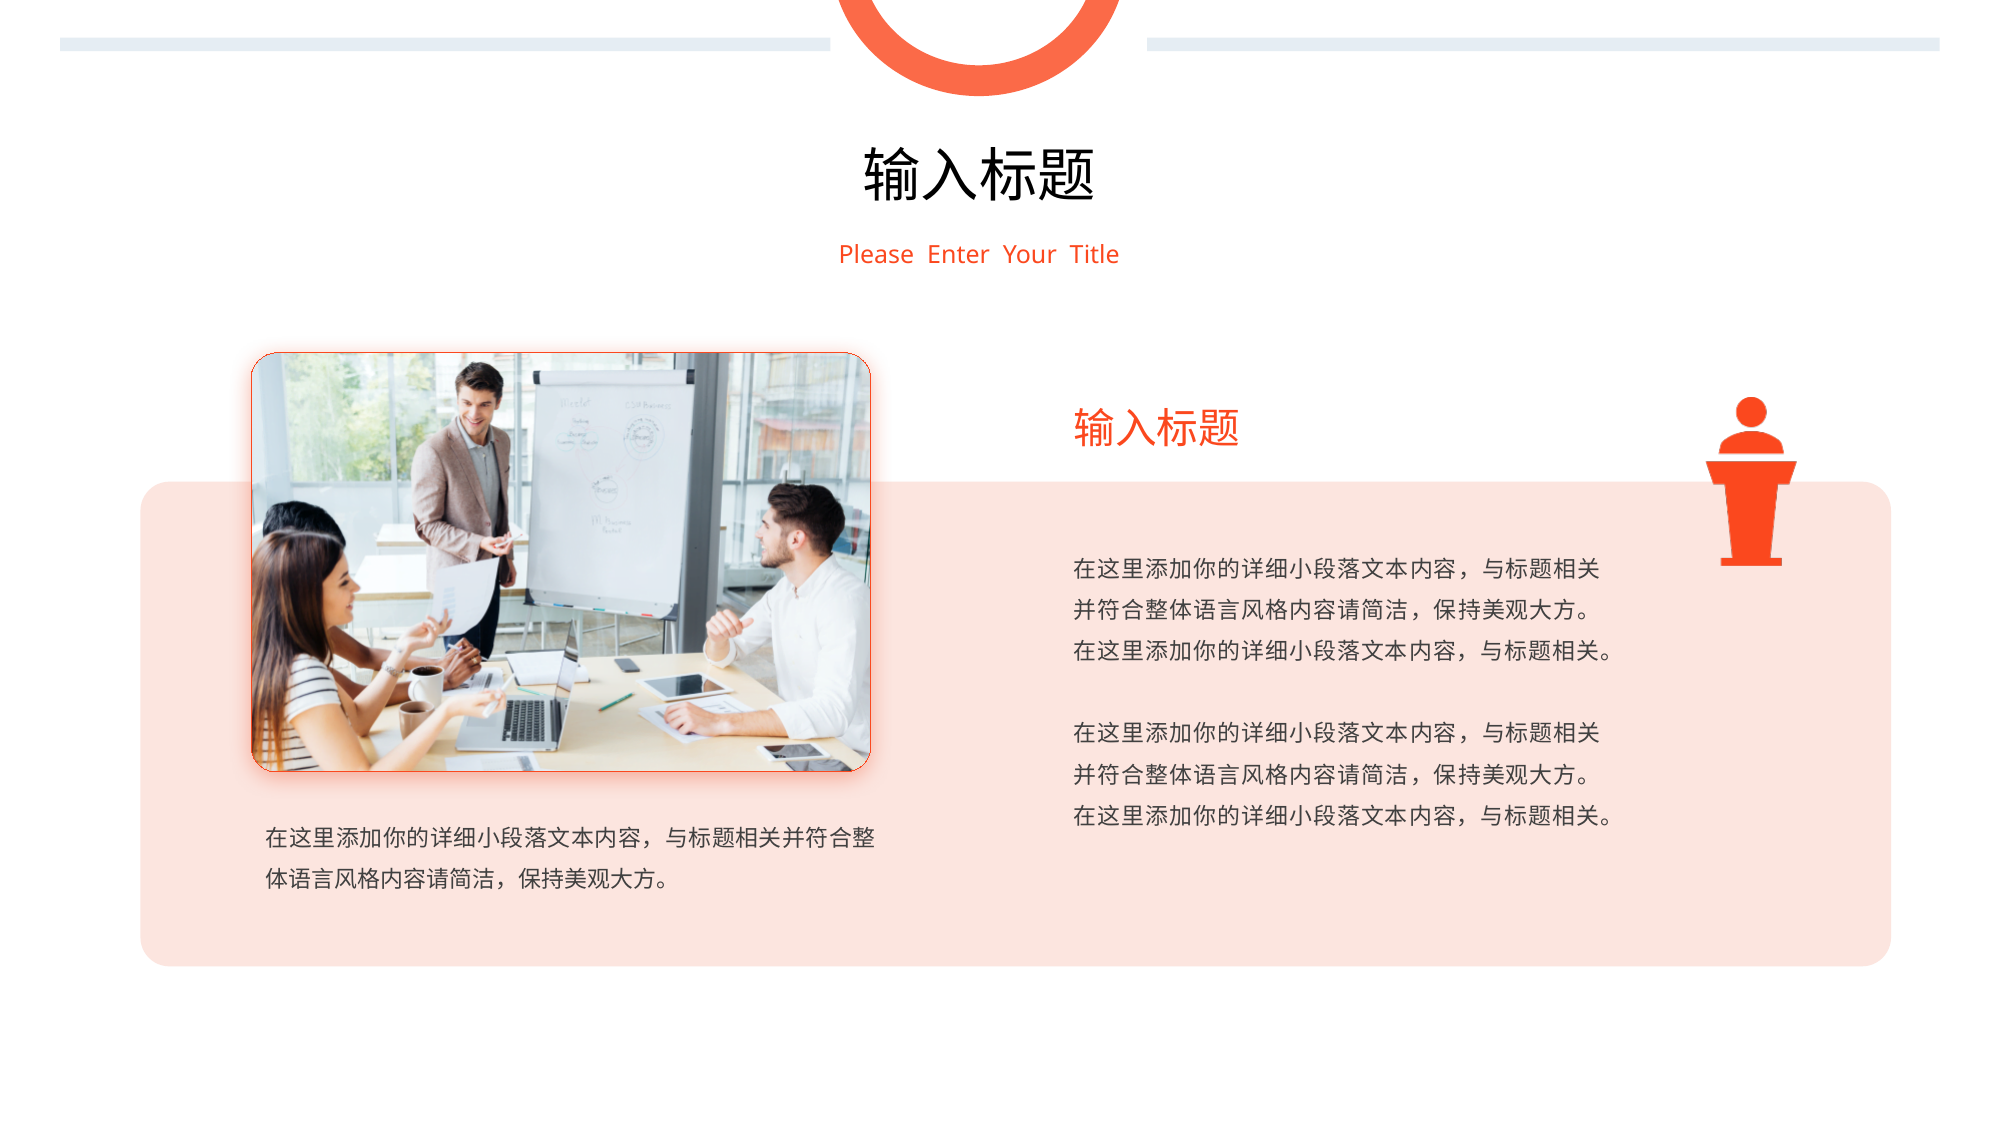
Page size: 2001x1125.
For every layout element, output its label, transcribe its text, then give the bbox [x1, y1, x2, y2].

picture [251, 352, 871, 772]
picture [1660, 390, 1842, 572]
text_box 在这里添加你的详细小段落文本内容，与标题相关并符合整体语言风格内容请简洁，保持美观大方。 [251, 802, 892, 900]
text_box Please Enter Your Title [726, 231, 1233, 276]
text_box 输入标题 [811, 130, 1148, 215]
text_box 在这里添加你的详细小段落文本内容，与标题相关并符合整体语言风格内容请简洁，保持美观大方。在这里添加你的详细小段落文本内容，与标题相关。 在这里添加你的详细小段落文本内容，与标题相关并符合整体语言风格内容请简洁，保持美观大方。在这里添加你的详细小段落文本内容，与标题相关。 [1058, 533, 1617, 878]
text_box 输入标题 [1058, 394, 1363, 460]
text_box [139, 480, 1893, 968]
